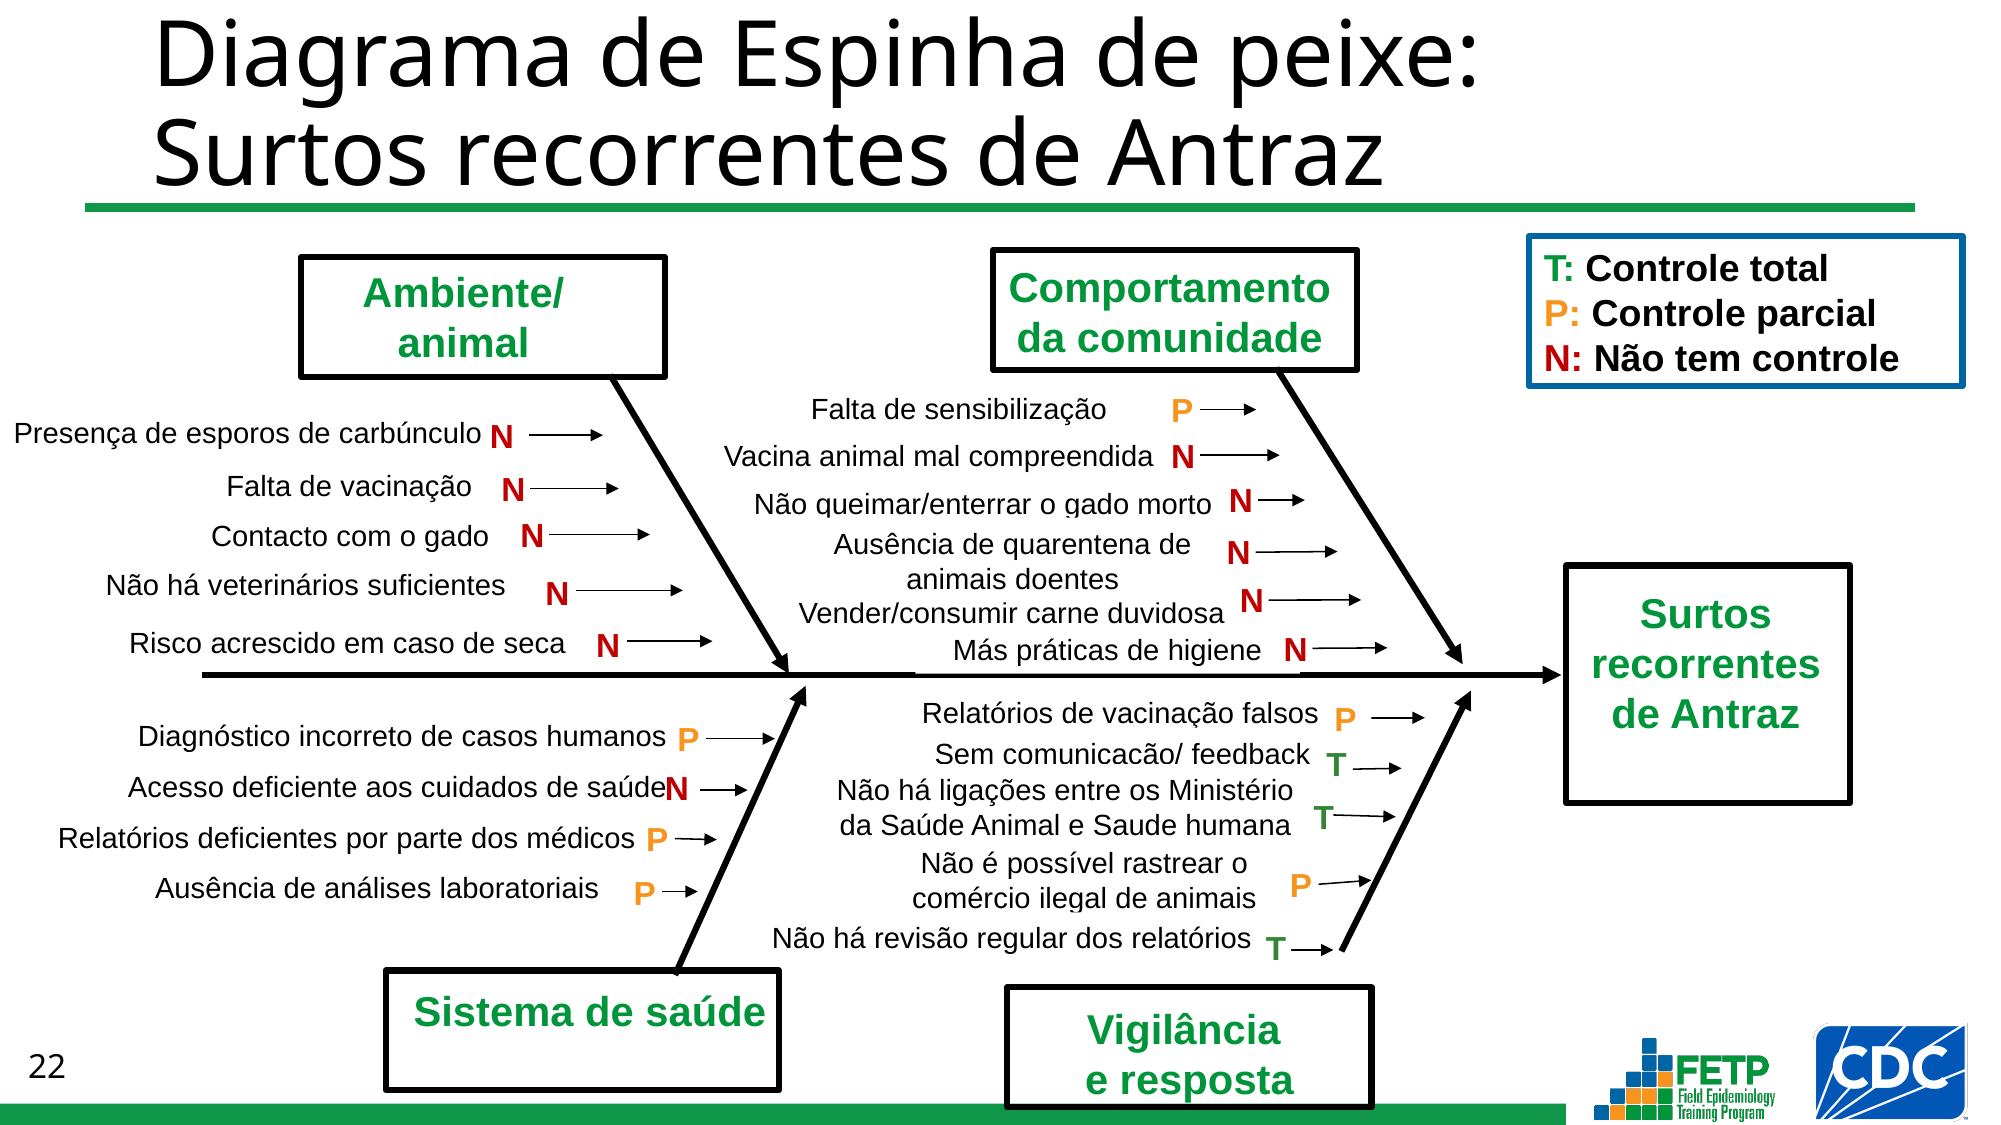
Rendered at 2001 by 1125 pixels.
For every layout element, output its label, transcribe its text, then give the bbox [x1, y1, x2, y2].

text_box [0, 407, 713, 668]
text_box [851, 837, 1372, 924]
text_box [37, 710, 775, 913]
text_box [896, 727, 1402, 779]
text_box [202, 249, 1850, 1112]
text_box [870, 687, 1425, 735]
picture [1594, 1112, 1775, 1122]
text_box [732, 912, 1334, 963]
title Diagrama de Espinha de peixe: Surtos recorrentes de Antraz [137, 0, 1863, 207]
picture [1813, 1023, 1968, 1122]
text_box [690, 383, 1388, 675]
text_box T: Controle total P: Controle parcial N: Não tem controle [1528, 236, 1963, 387]
